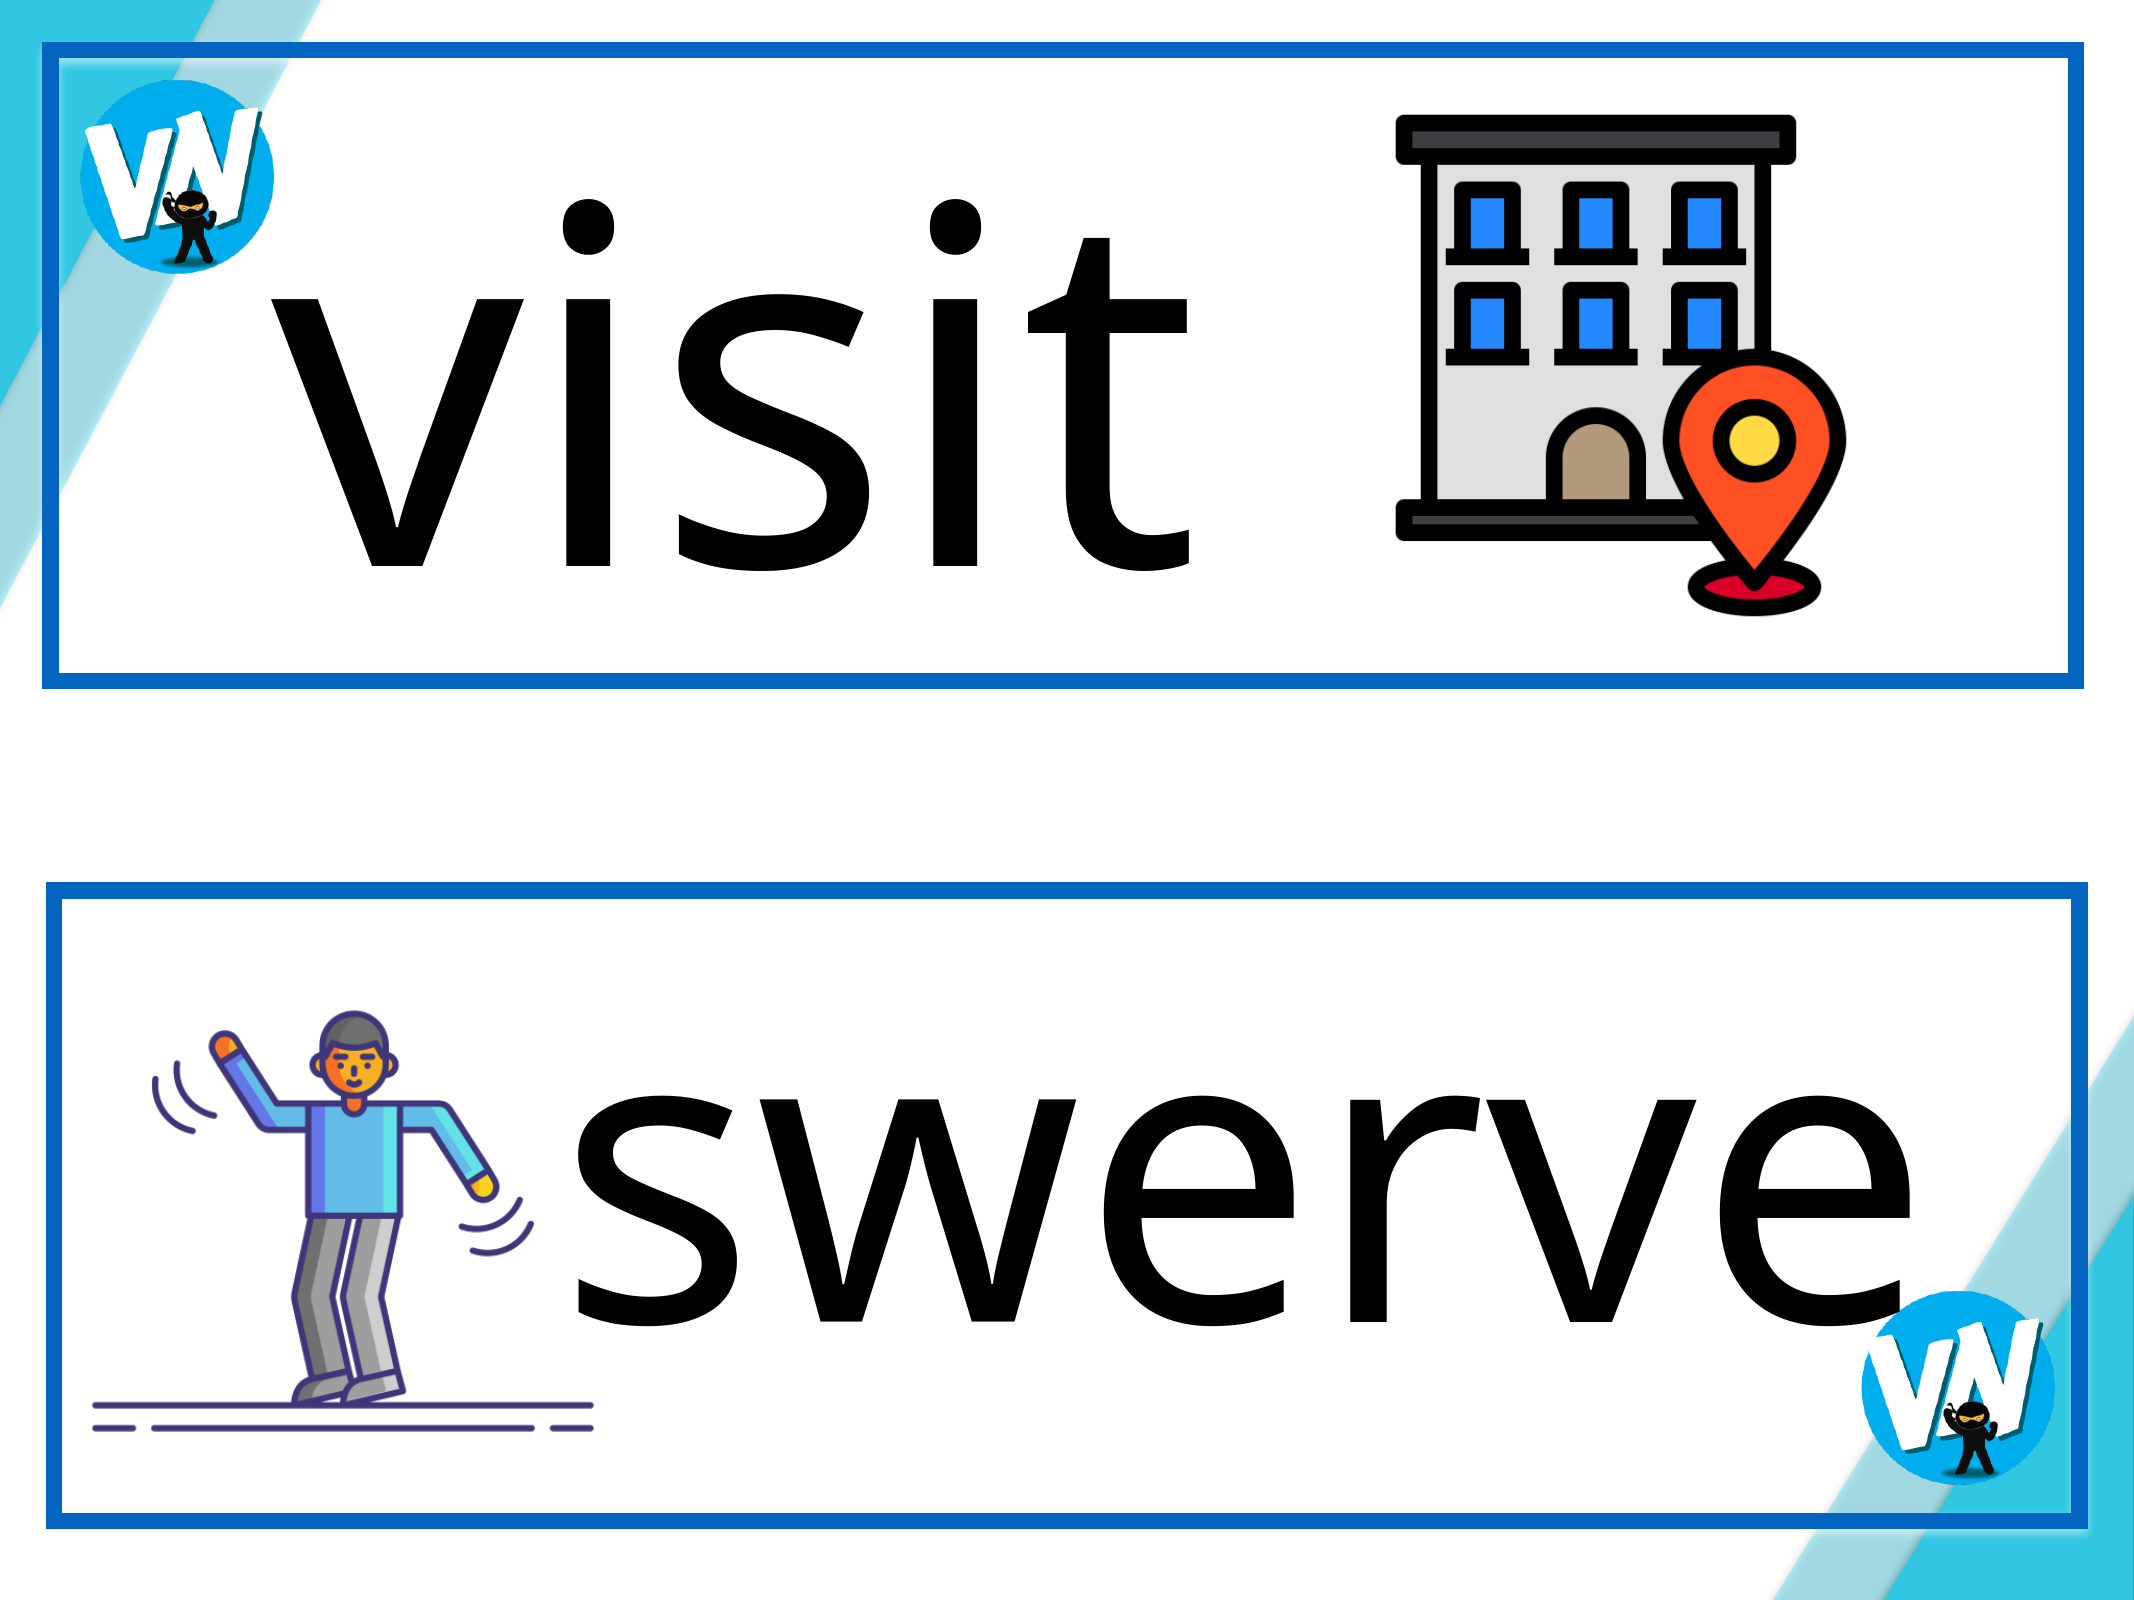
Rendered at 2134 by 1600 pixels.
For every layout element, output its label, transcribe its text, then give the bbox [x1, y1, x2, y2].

text_box [86, 50, 2076, 681]
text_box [0, 0, 78, 1544]
text_box swerve [231, 899, 1956, 1414]
picture [76, 953, 611, 1488]
text_box visit [263, 59, 1209, 674]
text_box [1963, 235, 2134, 1600]
picture [1354, 98, 1889, 633]
picture [1837, 1288, 2080, 1488]
text_box [86, 890, 1956, 947]
picture [57, 77, 299, 278]
text_box [86, 1414, 1956, 1522]
